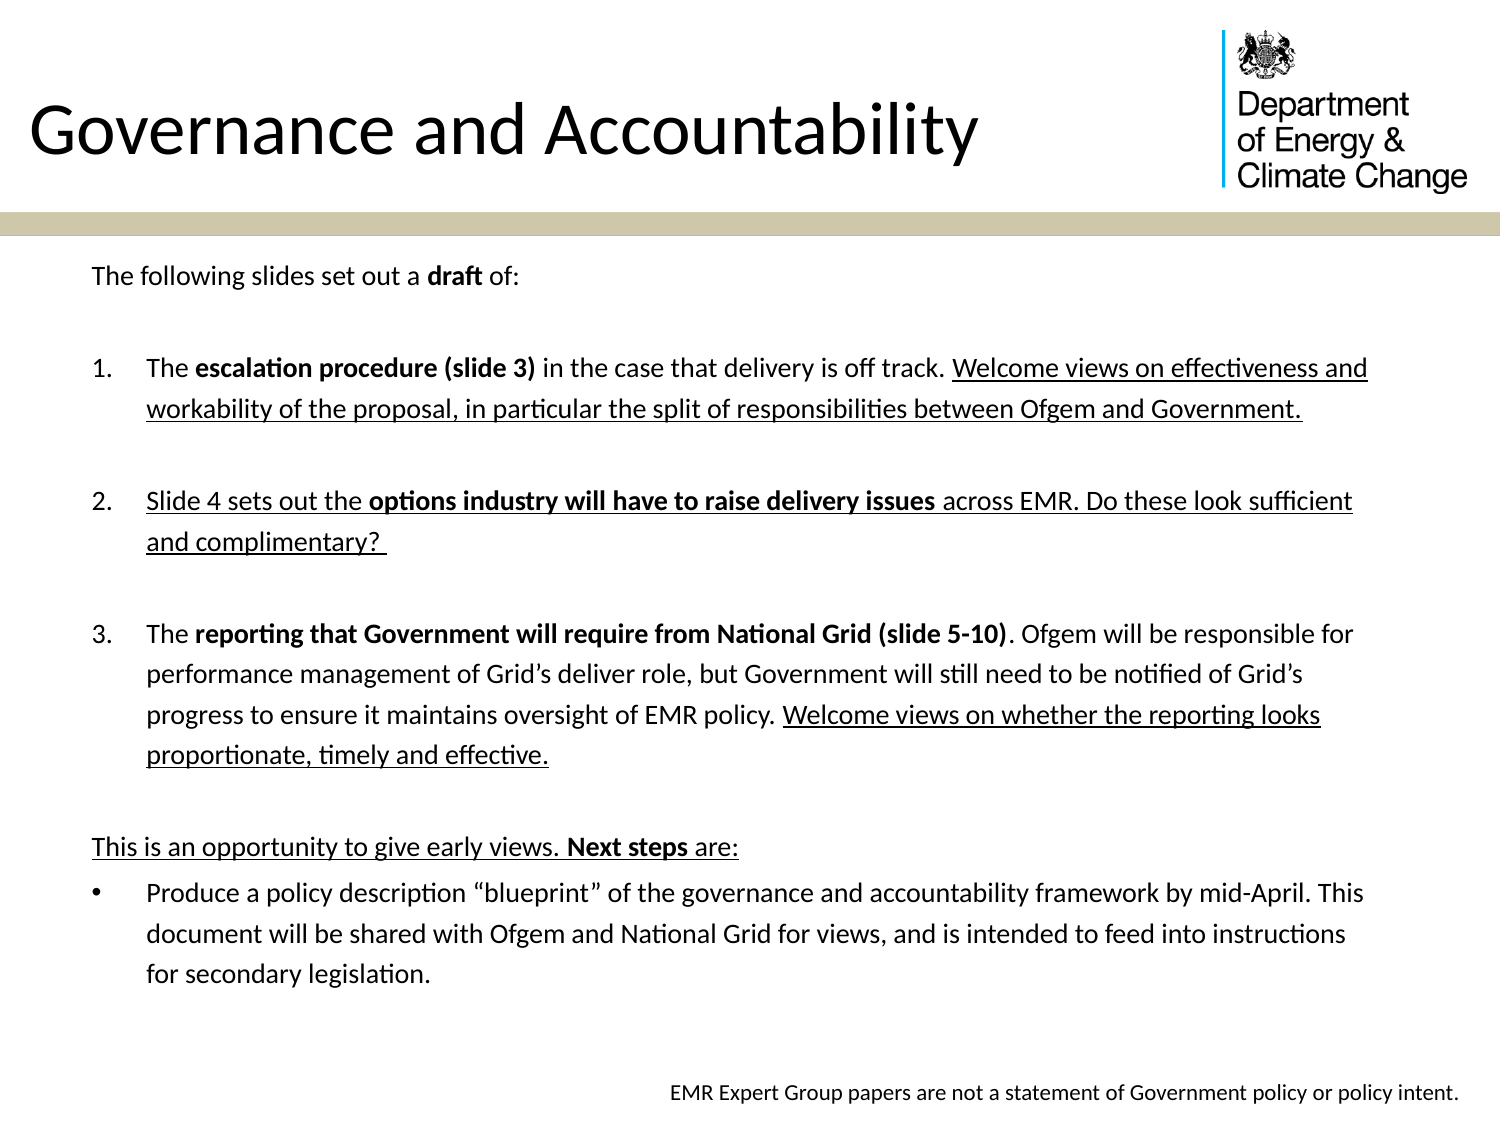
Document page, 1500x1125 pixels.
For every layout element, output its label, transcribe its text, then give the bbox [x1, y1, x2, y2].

title Governance and Accountability [14, 30, 1365, 219]
text_box EMR Expert Group papers are not a statement of Government policy or policy intent. [655, 1070, 1483, 1113]
picture [1365, 30, 1467, 194]
list The following slides set out a draft of: The escalation procedure (slide 3) in the case that delivery is off track. Welcome views on effectiveness and workability of the proposal, in particular the split of responsibilities between Ofgem and Government. Slide 4 sets out the options industry will have to raise delivery issues across EMR. Do these look sufficient and complimentary? The reporting that Government will require from National Grid (slide 5-10). Ofgem will be responsible for performance management of Grid’s deliver role, but Government will still need to be notified of Grid’s progress to ensure it maintains oversight of EMR policy. Welcome views on whether the reporting looks proportionate, timely and effective. This is an opportunity to give early views. Next steps are: Produce a policy description “blueprint” of the governance and accountability framework by mid-April. This document will be shared with Ofgem and National Grid for views, and is intended to feed into instructions for secondary legislation. [76, 243, 1388, 1035]
picture [0, 208, 1500, 236]
